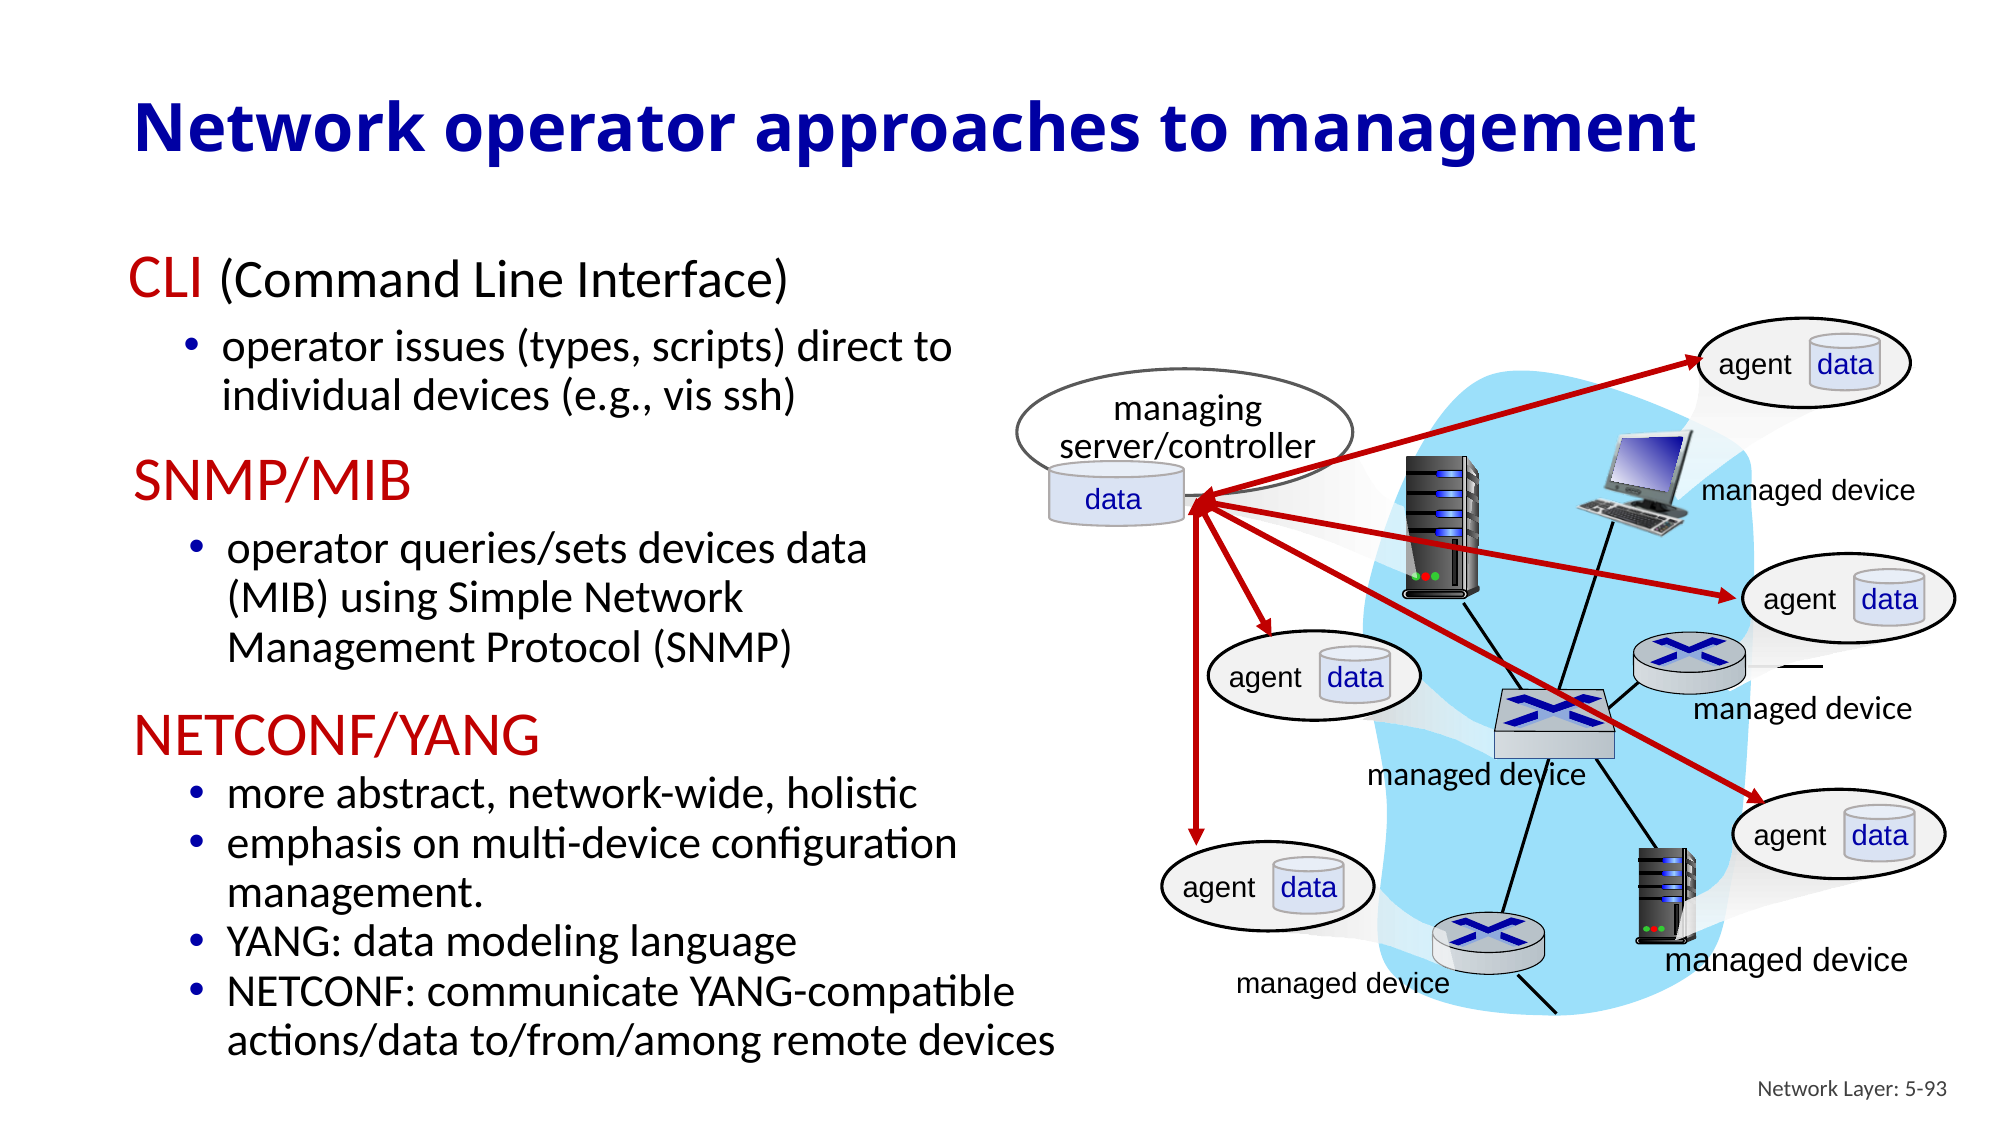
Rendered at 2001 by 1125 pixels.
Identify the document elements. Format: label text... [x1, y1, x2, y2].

text_box NETCONF/YANG more abstract, network-wide, holistic emphasis on multi-device configuration management. YANG: data modeling language NETCONF: communicate YANG-compatible actions/data to/from/among remote devices [97, 694, 1099, 1081]
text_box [1195, 357, 1766, 846]
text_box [1545, 971, 1932, 1008]
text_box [1016, 368, 1195, 578]
title Network operator approaches to management [117, 56, 1843, 203]
text_box CLI (Command Line Interface) operator issues (types, scripts) direct to individual devices (e.g., vis ssh) [92, 236, 1005, 438]
slide_number Network Layer: 5-93 [1512, 1056, 1963, 1117]
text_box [1432, 971, 1545, 975]
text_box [1161, 318, 1955, 971]
text_box SNMP/MIB operator queries/sets devices data (MIB) using Simple Network Management Protocol (SNMP) [97, 438, 991, 691]
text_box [1220, 971, 1517, 1008]
text_box [1467, 1008, 1614, 1016]
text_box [1517, 974, 1557, 1014]
